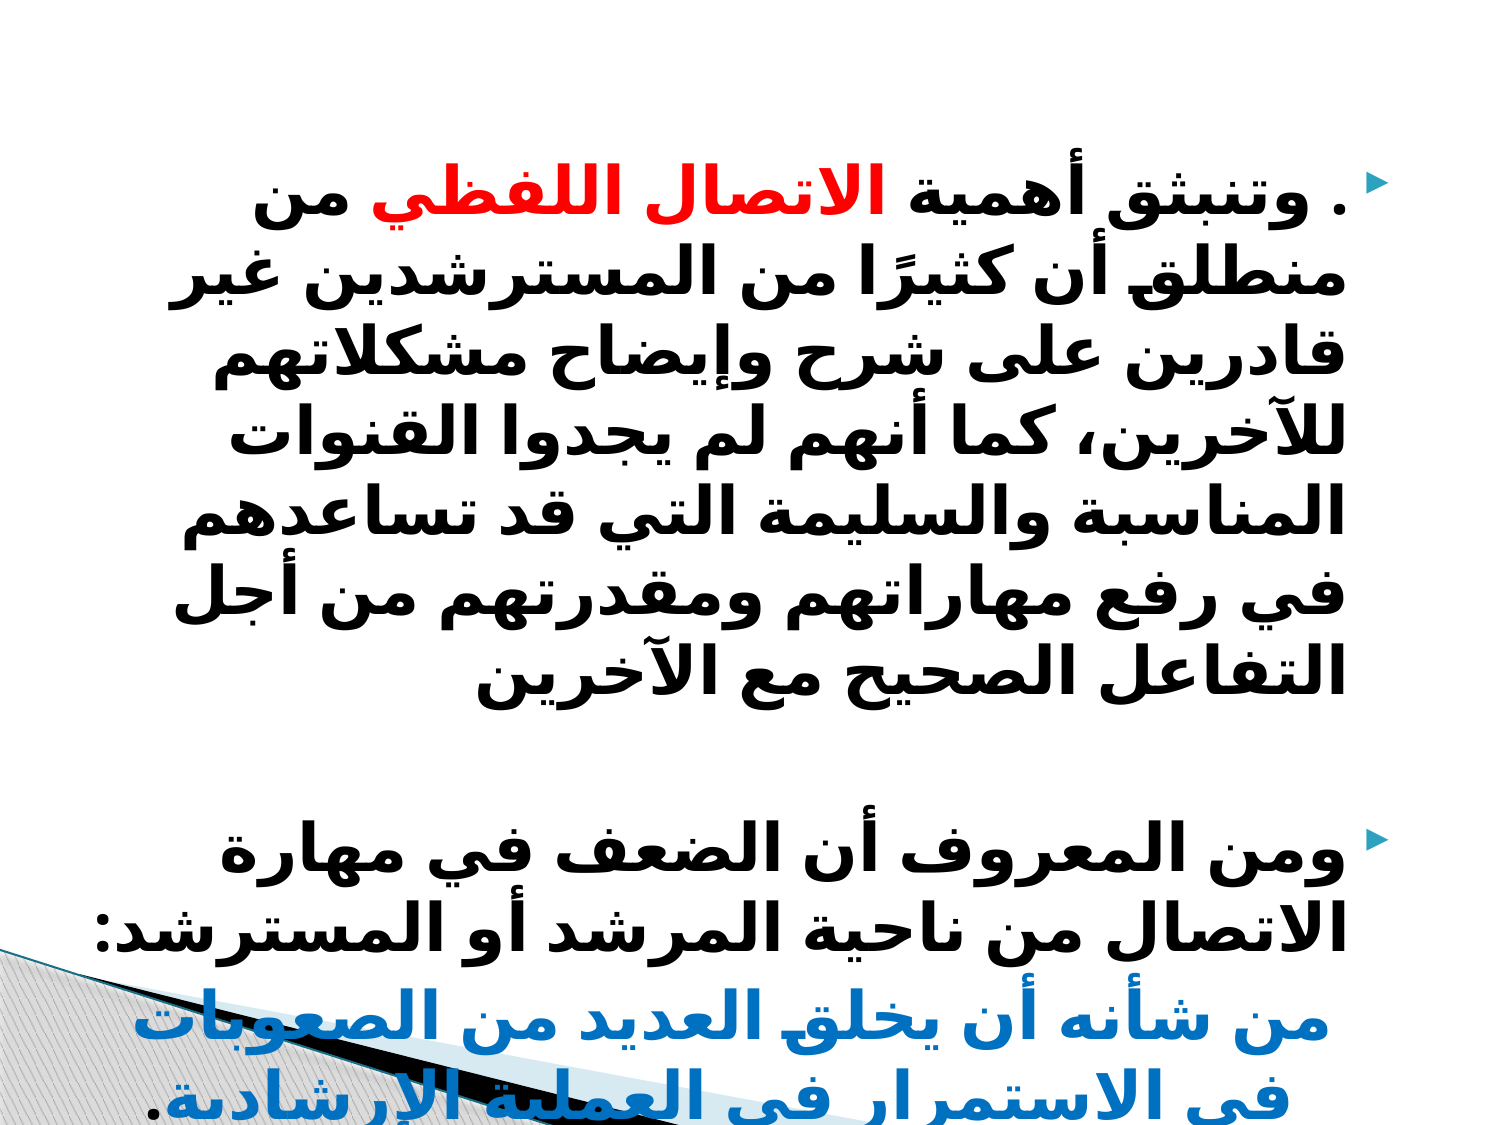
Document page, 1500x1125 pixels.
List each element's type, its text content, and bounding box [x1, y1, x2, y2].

list . وتنبثق أهمية الاتصال اللفظي من منطلق أن كثيرًا من المسترشدين غير قادرين على شرح وإيضاح مشكلاتهم للآخرين، كما أنهم لم يجدوا القنوات المناسبة والسليمة التي قد تساعدهم في رفع مهاراتهم ومقدرتهم من أجل التفاعل الصحيح مع الآخرين ومن المعروف أن الضعف في مهارة الاتصال من ناحية المرشد أو المسترشد: من شأنه أن يخلق العديد من الصعوبات في الاستمرار في العملية الإرشادية. [75, 140, 1425, 986]
